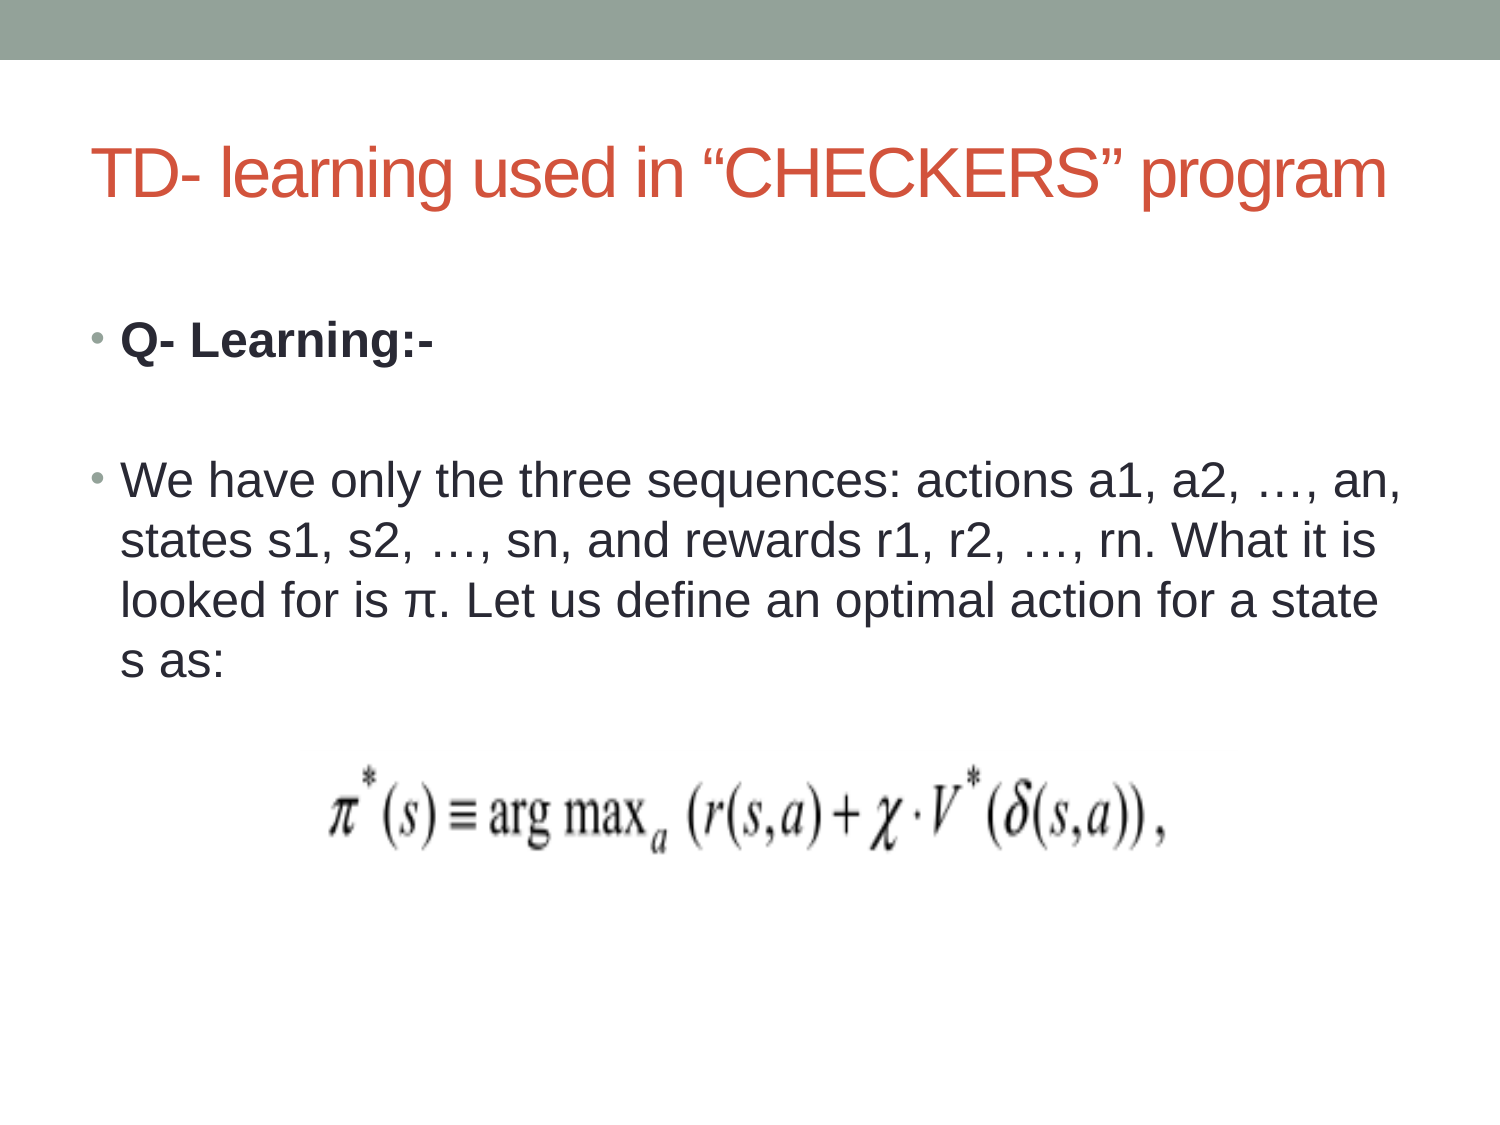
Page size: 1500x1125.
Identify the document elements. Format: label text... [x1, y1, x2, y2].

title TD- learning used in “CHECKERS” program [75, 87, 1425, 250]
picture [299, 749, 1238, 876]
list Q- Learning:- We have only the three sequences: actions a1, a2, …, an, states s1, s2, …, sn, and rewards r1, r2, …, rn. What it is looked for is π. Let us define an optimal action for a state s as: [75, 299, 1425, 1063]
